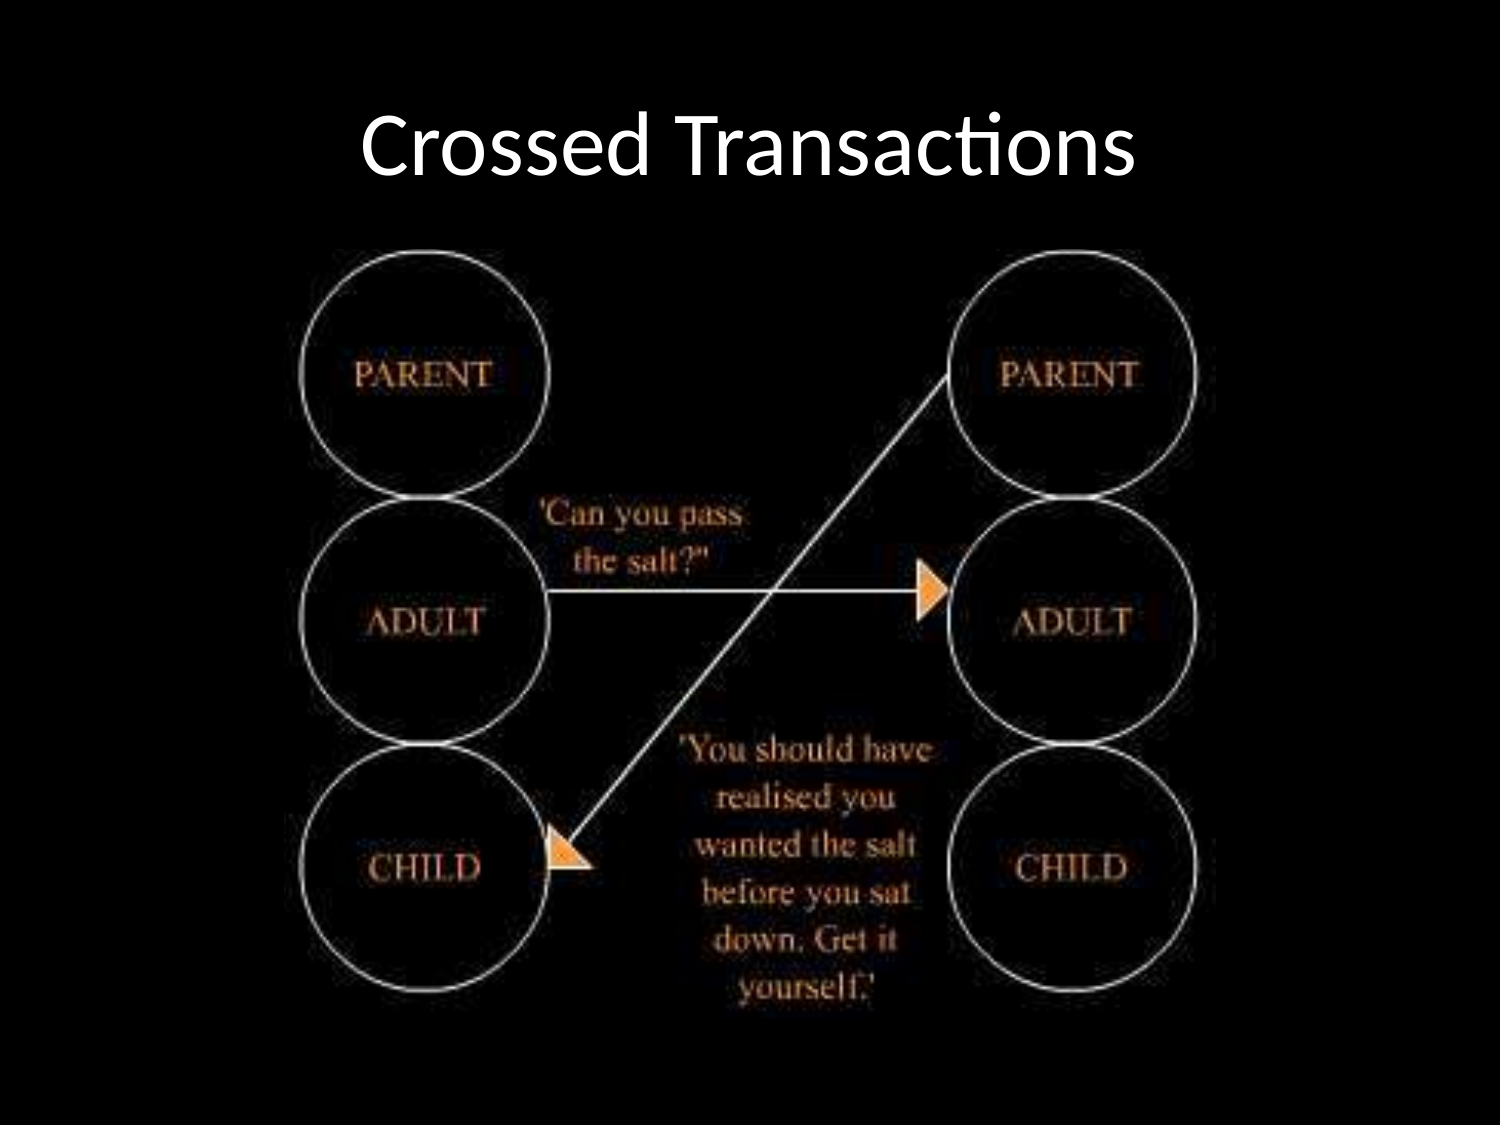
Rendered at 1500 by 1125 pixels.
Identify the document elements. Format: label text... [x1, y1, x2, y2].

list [284, 249, 1216, 1018]
title Crossed Transactions [75, 45, 1425, 233]
